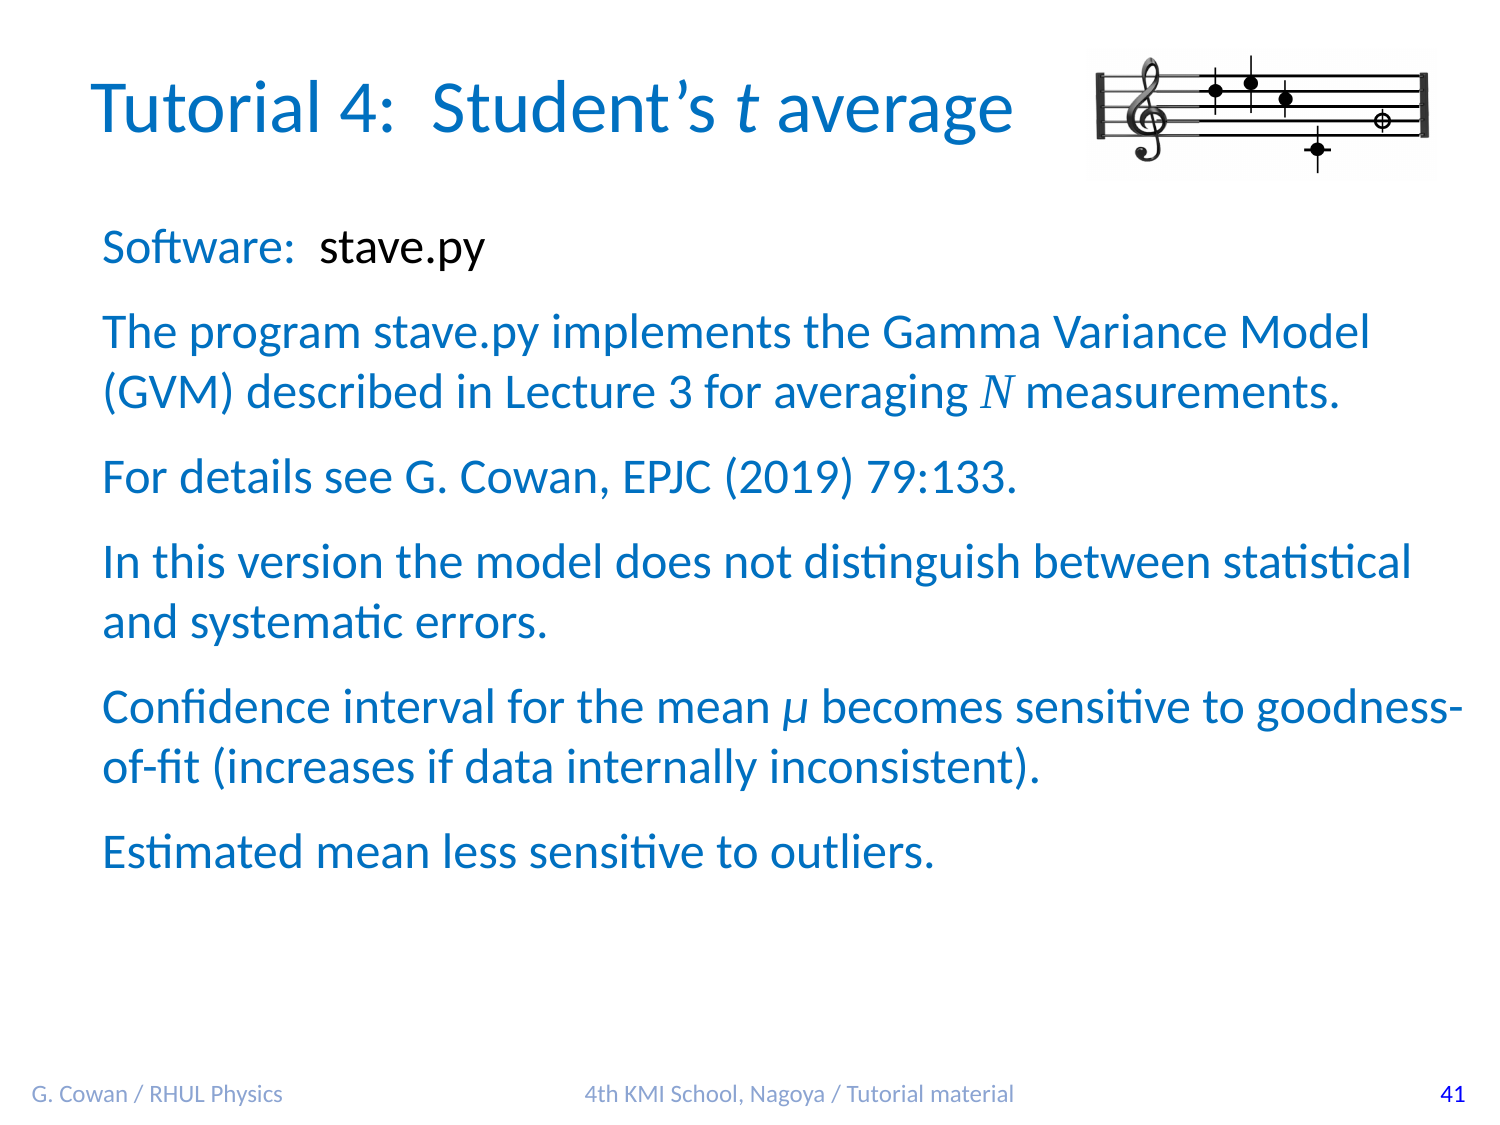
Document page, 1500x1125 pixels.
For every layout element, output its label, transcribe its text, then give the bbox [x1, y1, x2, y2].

text_box Software: stave.py The program stave.py implements the Gamma Variance Model (GVM) described in Lecture 3 for averaging N measurements. For details see G. Cowan, EPJC (2019) 79:133. In this version the model does not distinguish between statistical and systematic errors. Confidence interval for the mean μ becomes sensitive to goodness-of-fit (increases if data internally inconsistent). Estimated mean less sensitive to outliers. [87, 206, 1484, 886]
picture [1086, 47, 1437, 181]
slide_number G. Cowan / RHUL Physics [16, 1062, 338, 1123]
slide_number 41 [1262, 1062, 1481, 1123]
text_box Tutorial 4: Student’s t average [76, 49, 1030, 155]
footer 4th KMI School, Nagoya / Tutorial material [338, 1062, 1262, 1123]
